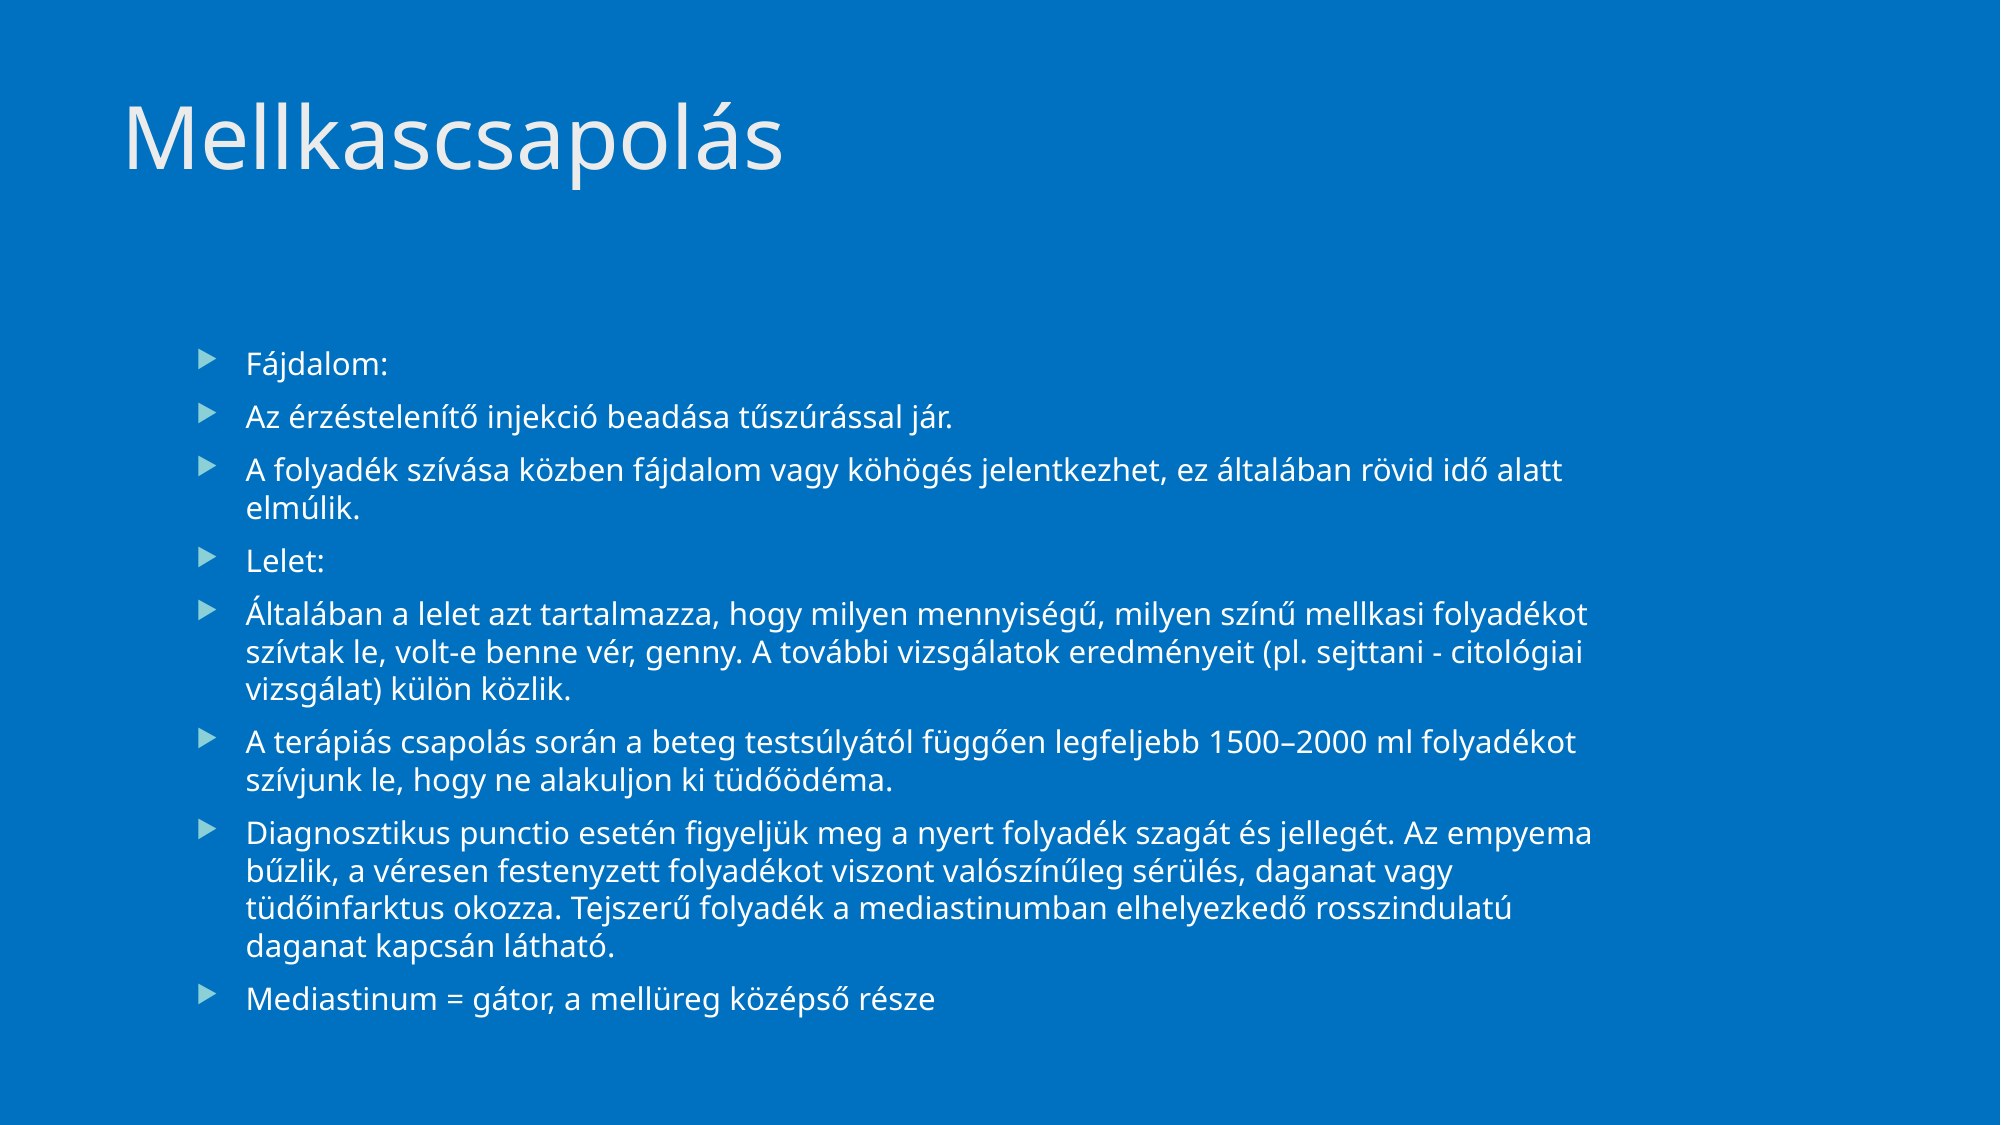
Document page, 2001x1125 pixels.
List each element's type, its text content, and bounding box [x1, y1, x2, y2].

list Fájdalom: Az érzéstelenítő injekció beadása tűszúrással jár. A folyadék szívása közben fájdalom vagy köhögés jelentkezhet, ez általában rövid idő alatt elmúlik. Lelet: Általában a lelet azt tartalmazza, hogy milyen mennyiségű, milyen színű mellkasi folyadékot szívtak le, volt-e benne vér, genny. A további vizsgálatok eredményeit (pl. sejttani - citológiai vizsgálat) külön közlik. A terápiás csapolás során a beteg testsúlyától függően legfeljebb 1500–2000 ml folyadékot szívjunk le, hogy ne alakuljon ki tüdőödéma. Diagnosztikus punctio esetén figyeljük meg a nyert folyadék szagát és jellegét. Az empyema bűzlik, a véresen festenyzett folyadékot viszont valószínűleg sérülés, daganat vagy tüdőinfarktus okozza. Tejszerű folyadék a mediastinumban elhelyezkedő rosszindulatú daganat kapcsán látható. Mediastinum = gátor, a mellüreg középső része [181, 336, 1649, 1025]
title Mellkascsapolás [106, 74, 1649, 304]
